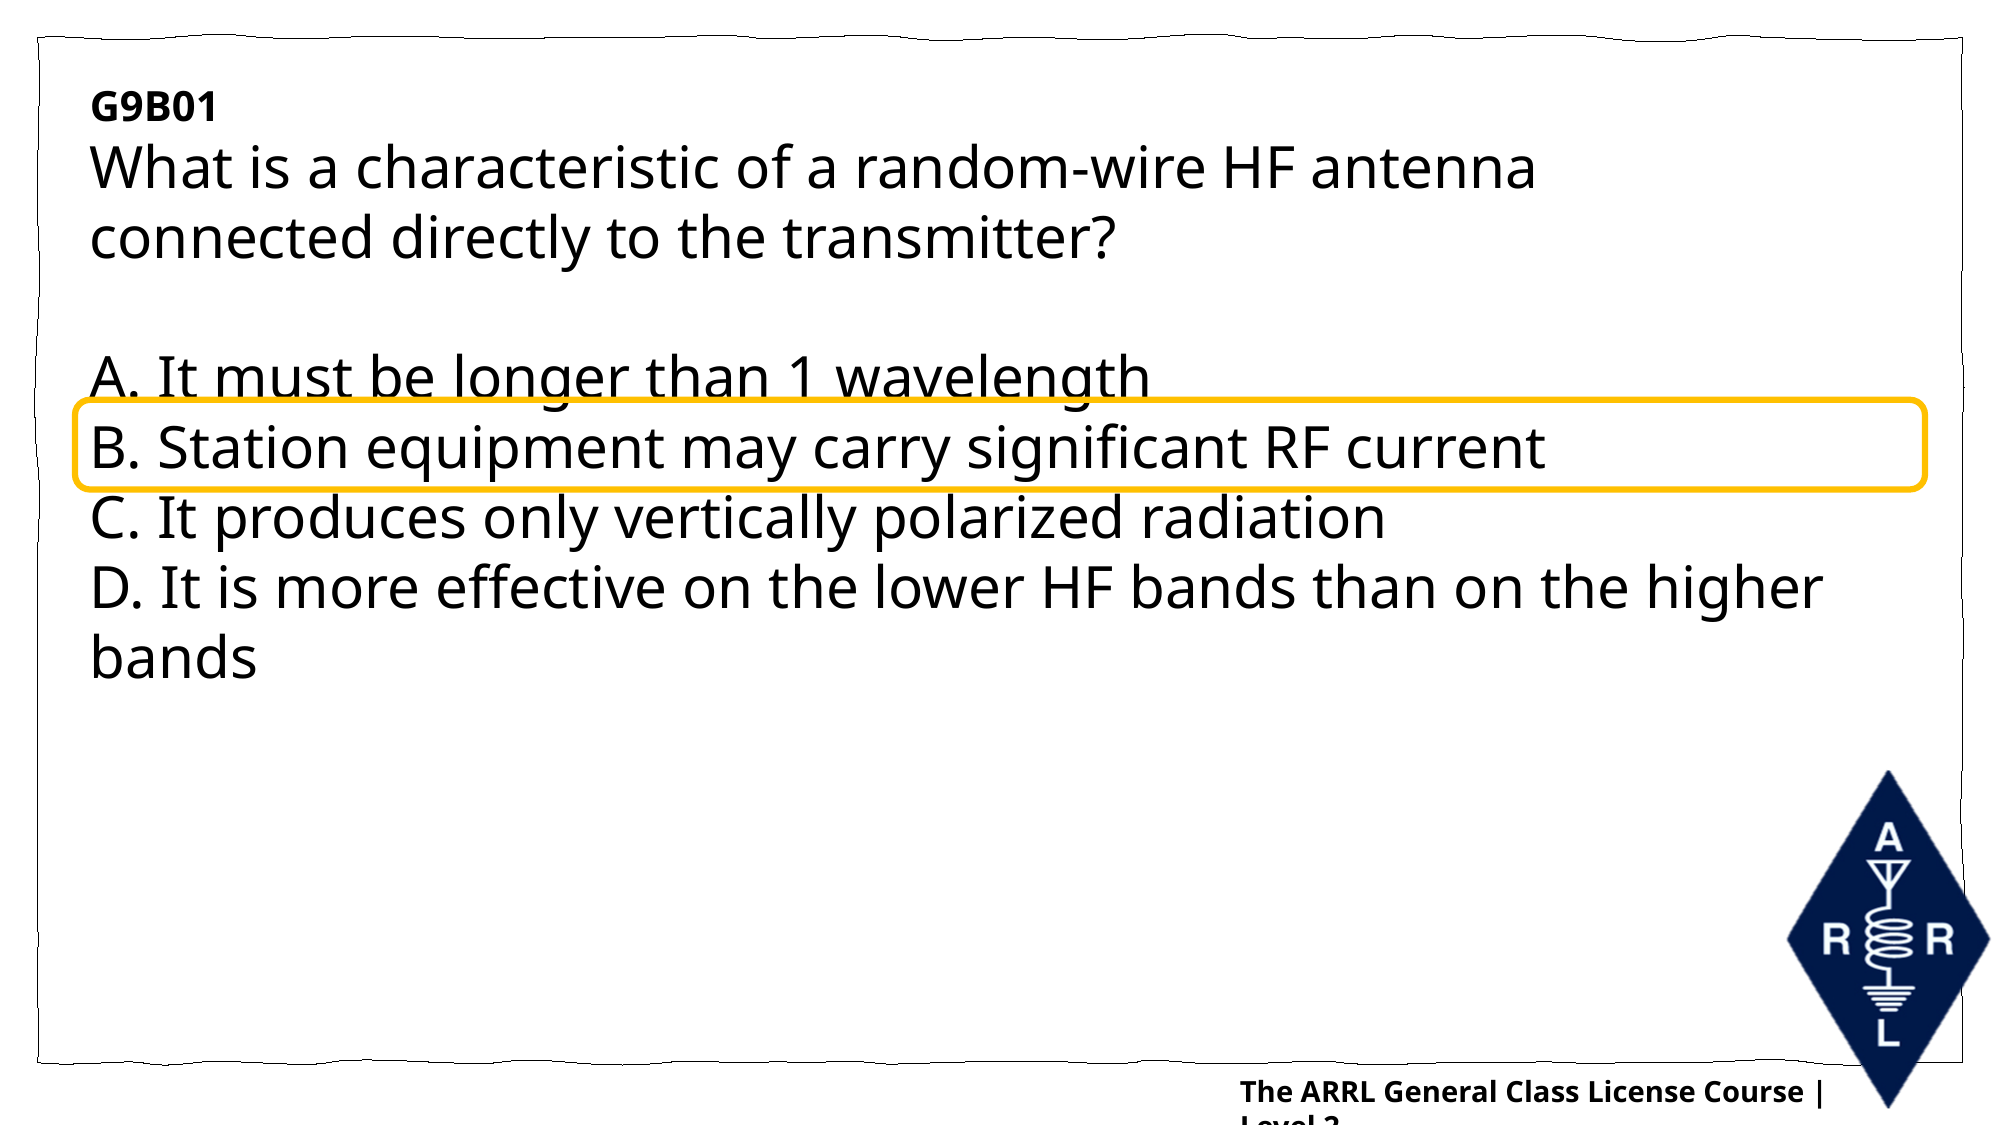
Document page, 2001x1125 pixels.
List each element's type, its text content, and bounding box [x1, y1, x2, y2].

text_box G9B01 What is a characteristic of a random-wire HF antenna connected directly to the transmitter? A. It must be longer than 1 wavelength B. Station equipment may carry significant RF current C. It produces only vertically polarized radiation D. It is more effective on the lower HF bands than on the higher bands [75, 483, 1850, 748]
text_box G9B01 What is a characteristic of a random-wire HF antenna connected directly to the transmitter? A. It must be longer than 1 wavelength B. Station equipment may carry significant RF current C. It produces only vertically polarized radiation D. It is more effective on the lower HF bands than on the higher bands [75, 72, 1850, 406]
picture [1773, 752, 1999, 1125]
text_box [73, 398, 1927, 491]
